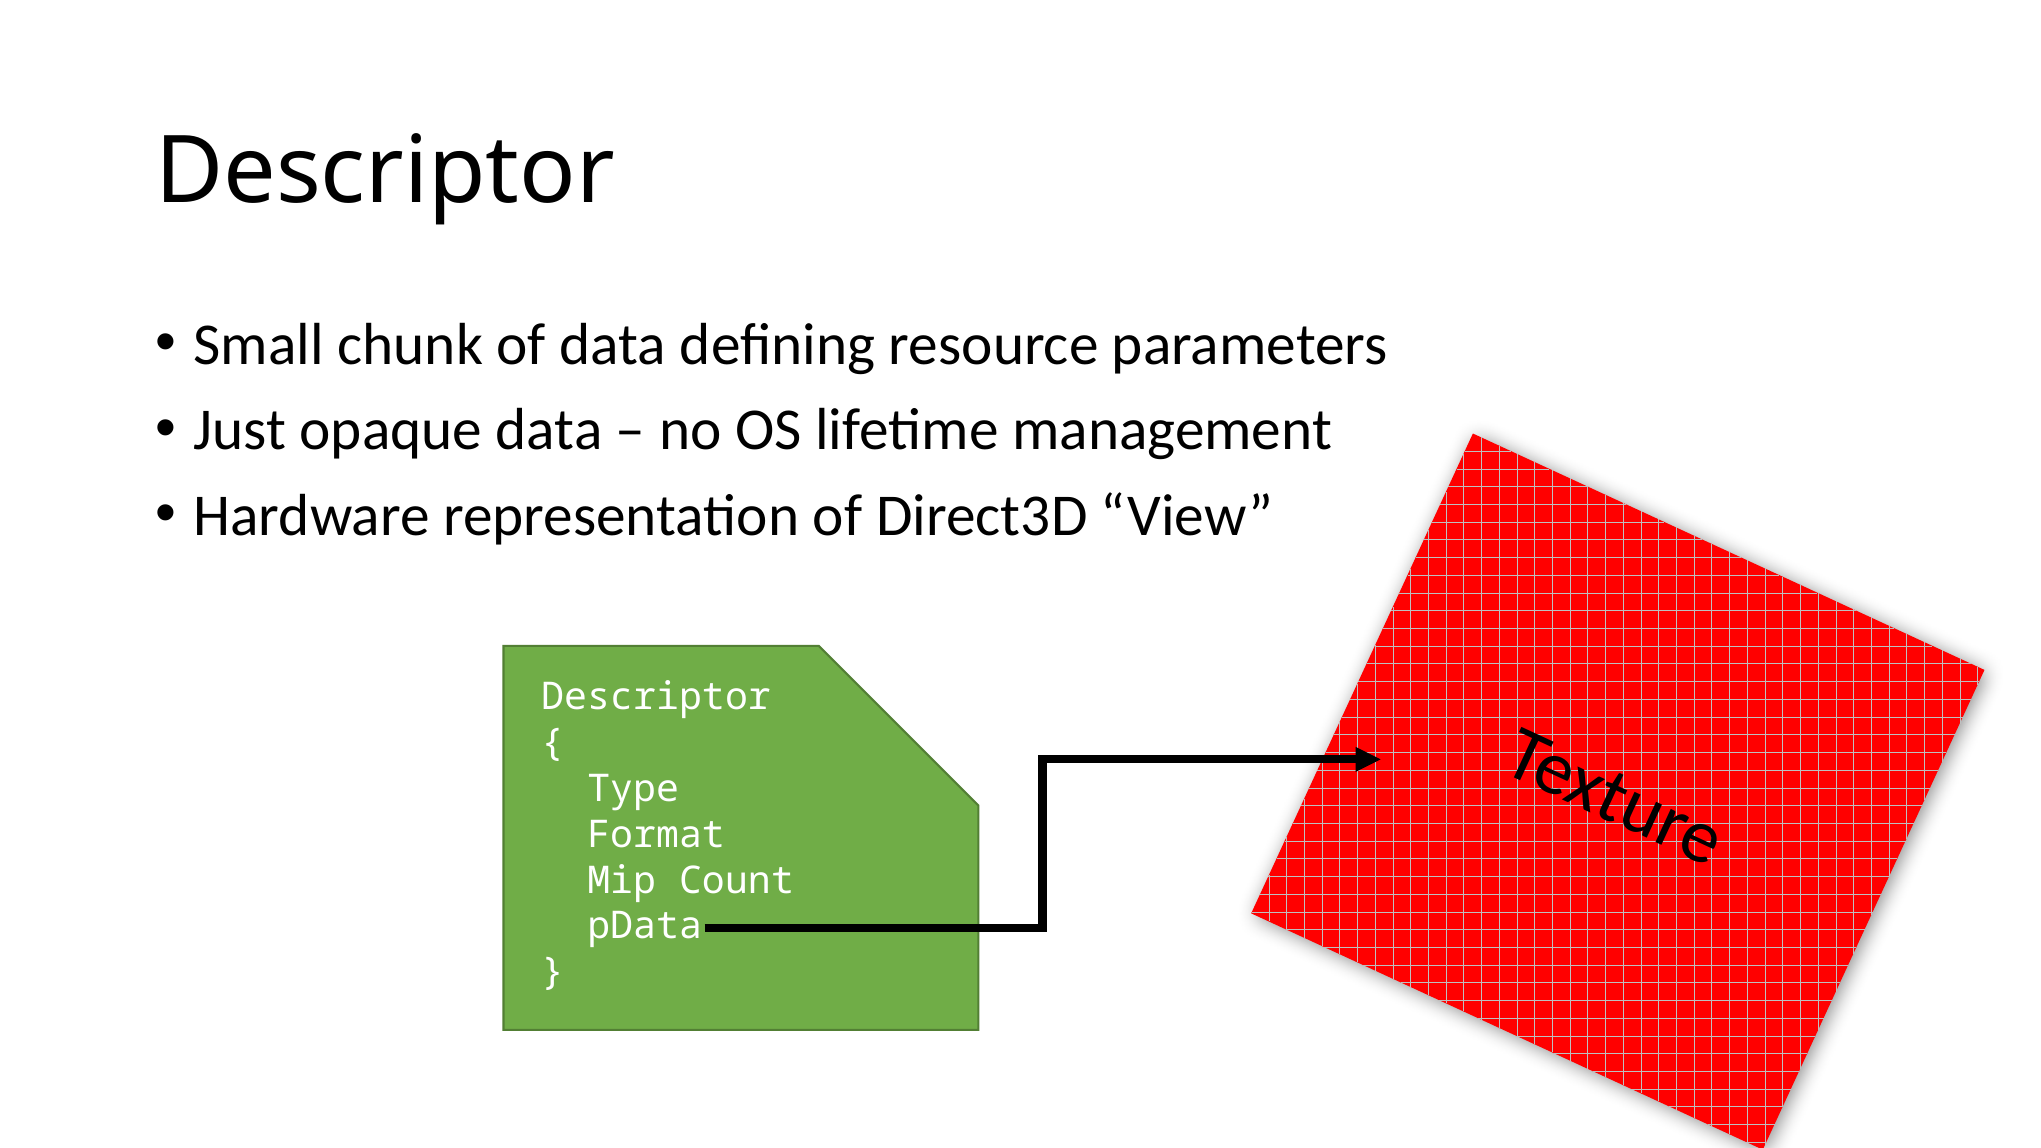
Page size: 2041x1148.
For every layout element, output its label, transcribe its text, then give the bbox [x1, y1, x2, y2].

text_box Descriptor { Type Format Mip Count pData } [502, 644, 980, 1031]
title Descriptor [140, 61, 1900, 283]
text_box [704, 759, 1381, 928]
text_box Texture [1280, 432, 1986, 1148]
list Small chunk of data defining resource parameters Just opaque data – no OS lifetime management Hardware representation of Direct3D “View” [140, 305, 1900, 1034]
